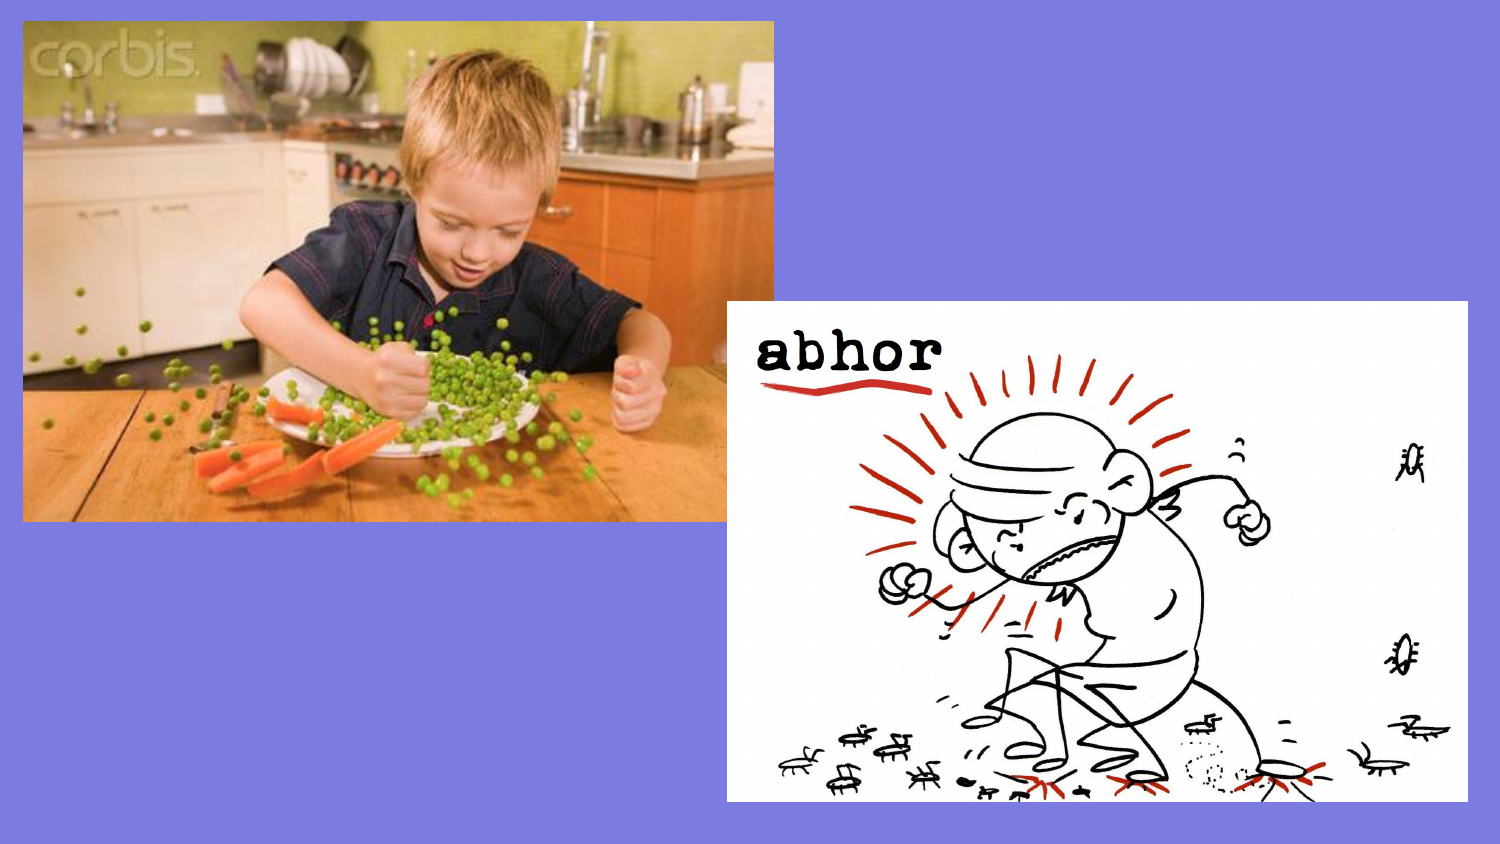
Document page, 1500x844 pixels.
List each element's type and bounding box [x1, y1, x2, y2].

picture [22, 21, 1468, 802]
